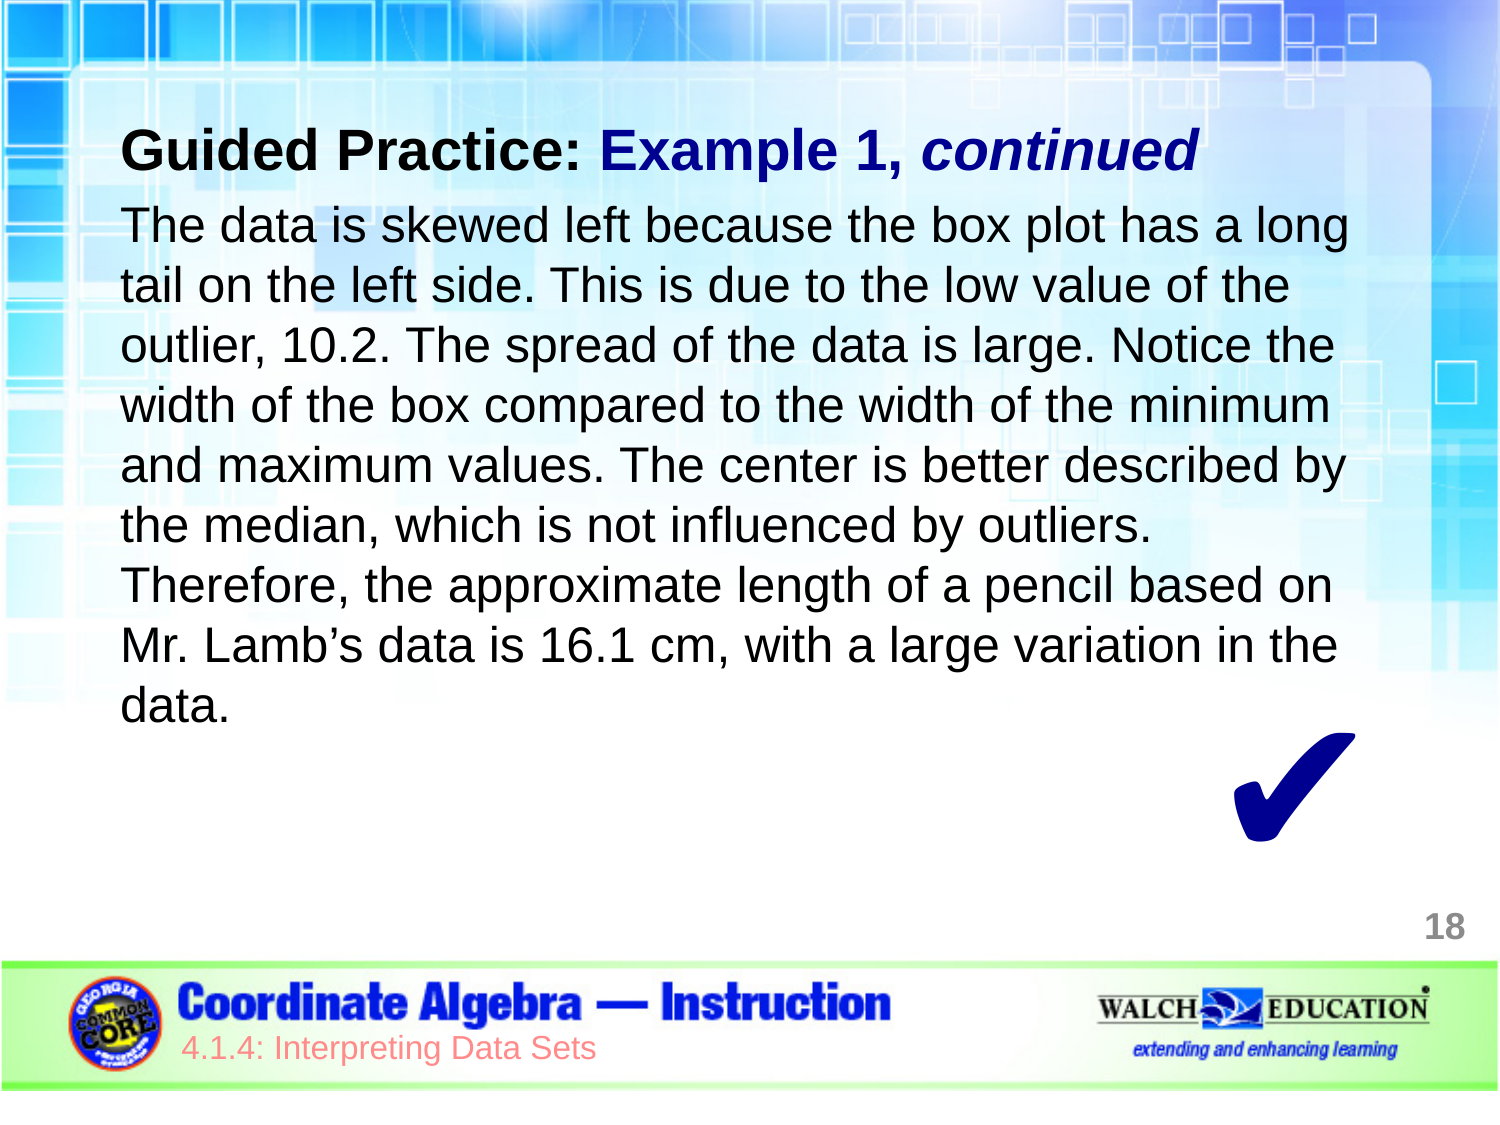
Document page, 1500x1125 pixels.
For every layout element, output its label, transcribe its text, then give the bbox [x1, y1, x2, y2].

slide_number 18 [1361, 901, 1481, 949]
text_box ✔ [1128, 651, 1394, 907]
footer 4.1.4: Interpreting Data Sets [166, 1024, 1080, 1069]
subtitle Guided Practice: Example 1, continued The data is skewed left because the box plot has a long tail on the left side. This is due to the low value of the outlier, 10.2. The spread of the data is large. Notice the width of the box compared to the width of the minimum and maximum values. The center is better described by the median, which is not influenced by outliers. Therefore, the approximate length of a pencil based on Mr. Lamb’s data is 16.1 cm, with a large variation in the data. [105, 105, 1394, 925]
picture [1, 0, 1500, 1091]
